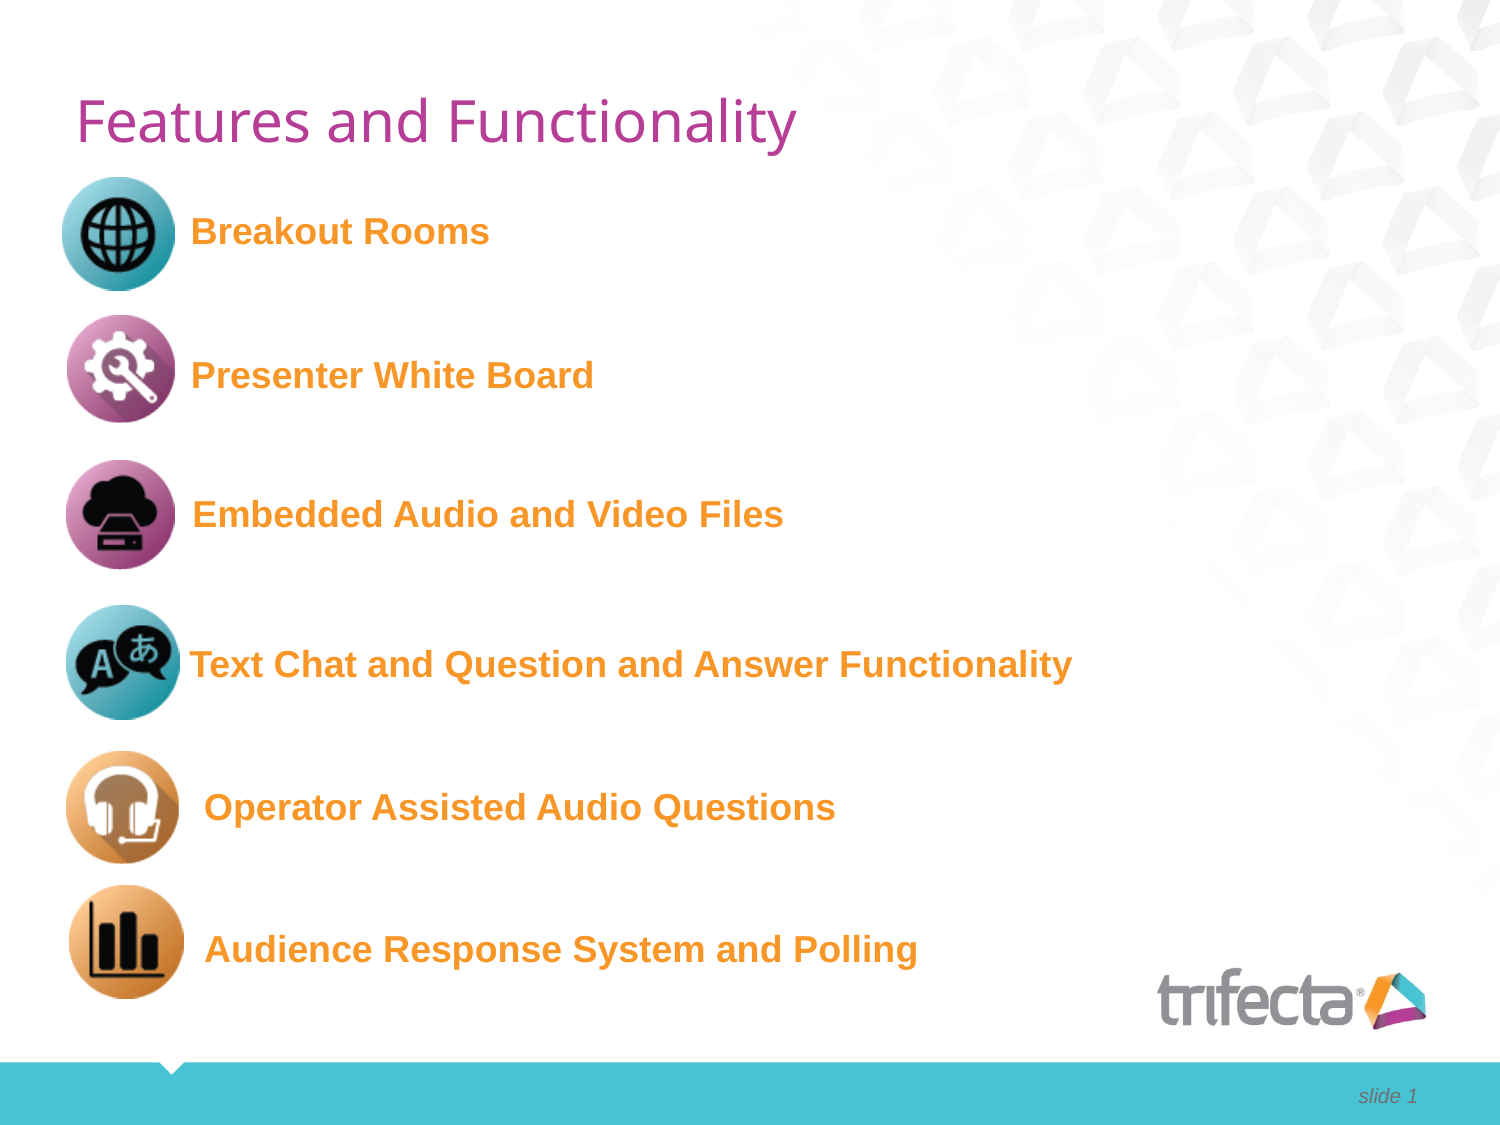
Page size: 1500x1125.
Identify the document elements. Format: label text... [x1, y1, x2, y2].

title Features and Functionality [75, 84, 1425, 156]
text_box slide 1 [398, 1074, 1439, 1115]
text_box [62, 177, 1093, 1000]
picture [1149, 949, 1438, 1062]
